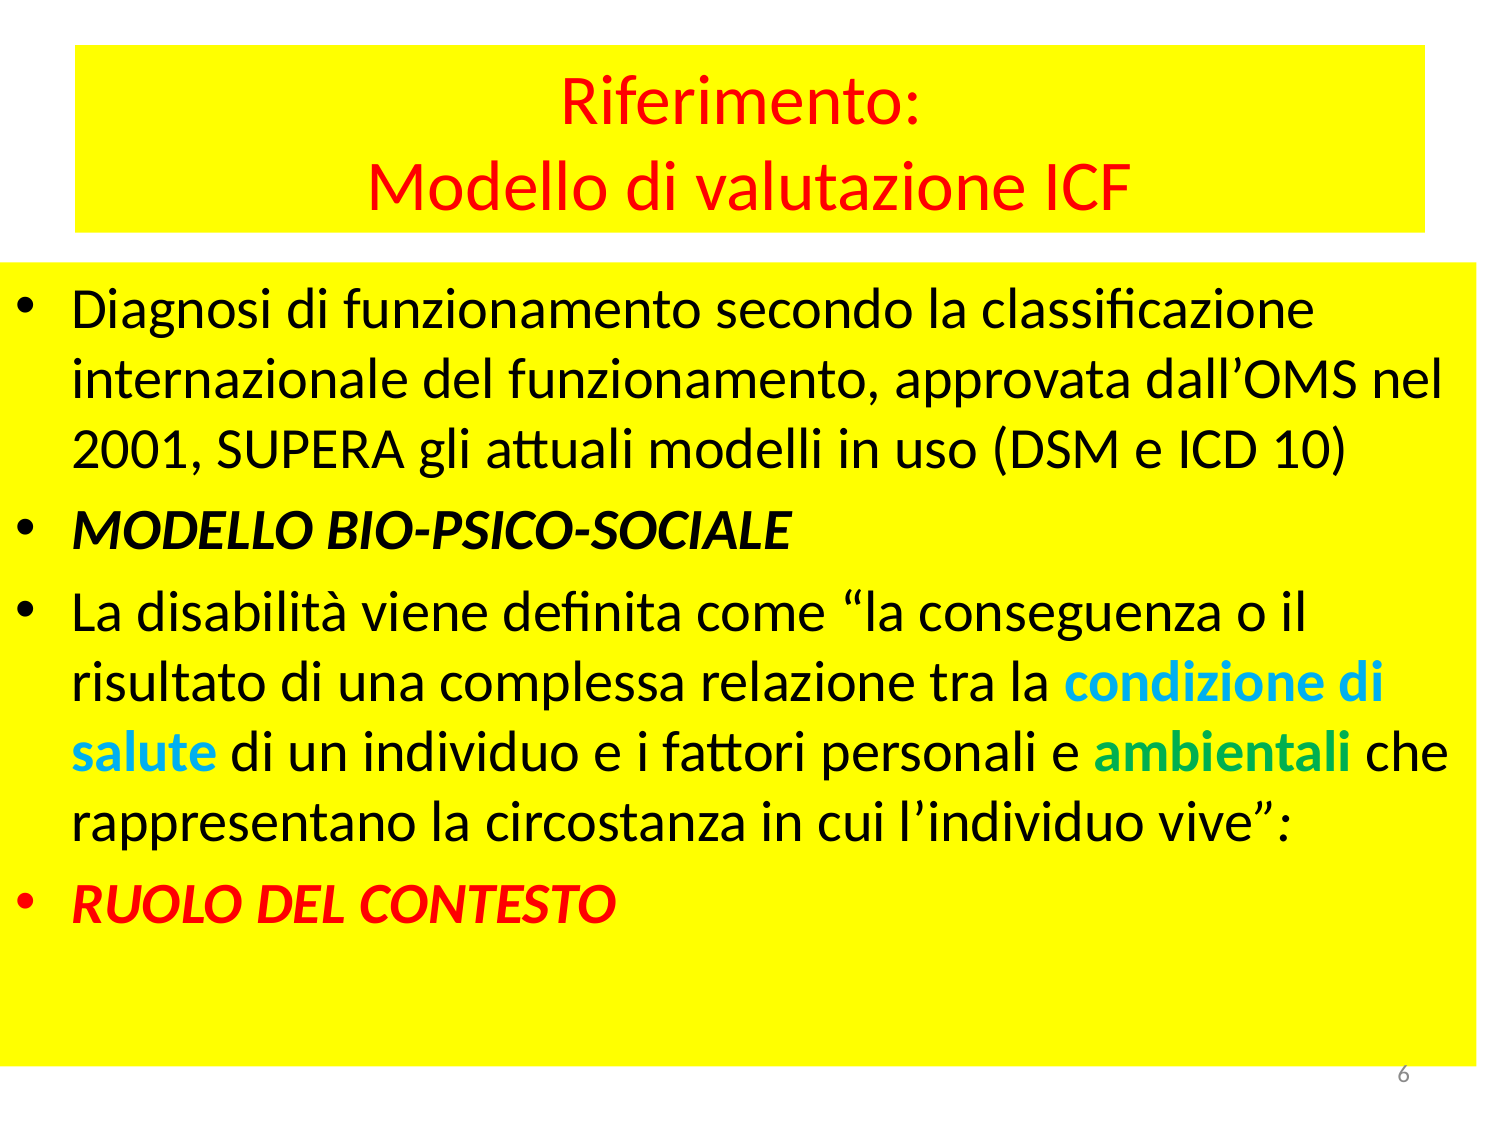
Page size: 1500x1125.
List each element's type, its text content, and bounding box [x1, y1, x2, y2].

title Riferimento: Modello di valutazione ICF [75, 45, 1425, 233]
list Diagnosi di funzionamento secondo la classificazione internazionale del funzionamento, approvata dall’OMS nel 2001, SUPERA gli attuali modelli in uso (DSM e ICD 10) MODELLO BIO-PSICO-SOCIALE La disabilità viene definita come “la conseguenza o il risultato di una complessa relazione tra la condizione di salute di un individuo e i fattori personali e ambientali che rappresentano la circostanza in cui l’individuo vive”: RUOLO DEL CONTESTO [0, 262, 1477, 1067]
slide_number 6 [1074, 1042, 1425, 1103]
